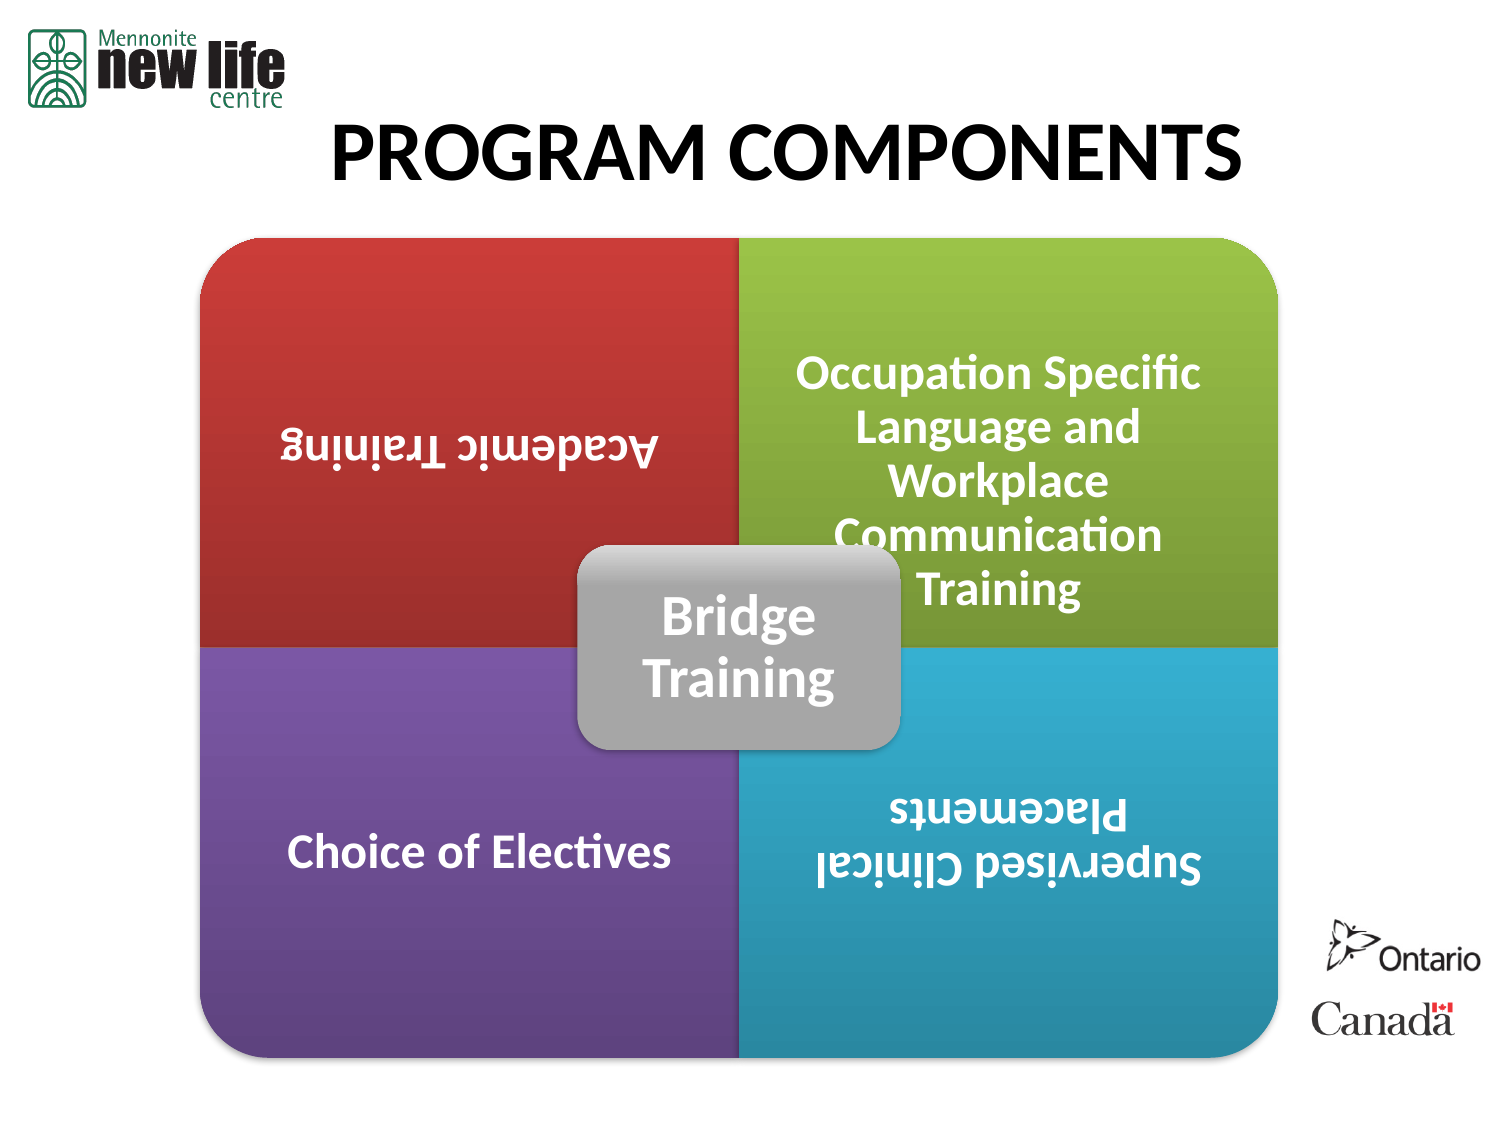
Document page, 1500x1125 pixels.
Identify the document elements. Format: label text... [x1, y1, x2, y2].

title PROGRAM COMPONENTS [112, 87, 1463, 205]
picture [1288, 899, 1500, 1082]
picture [24, 24, 288, 113]
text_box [199, 237, 1279, 1059]
